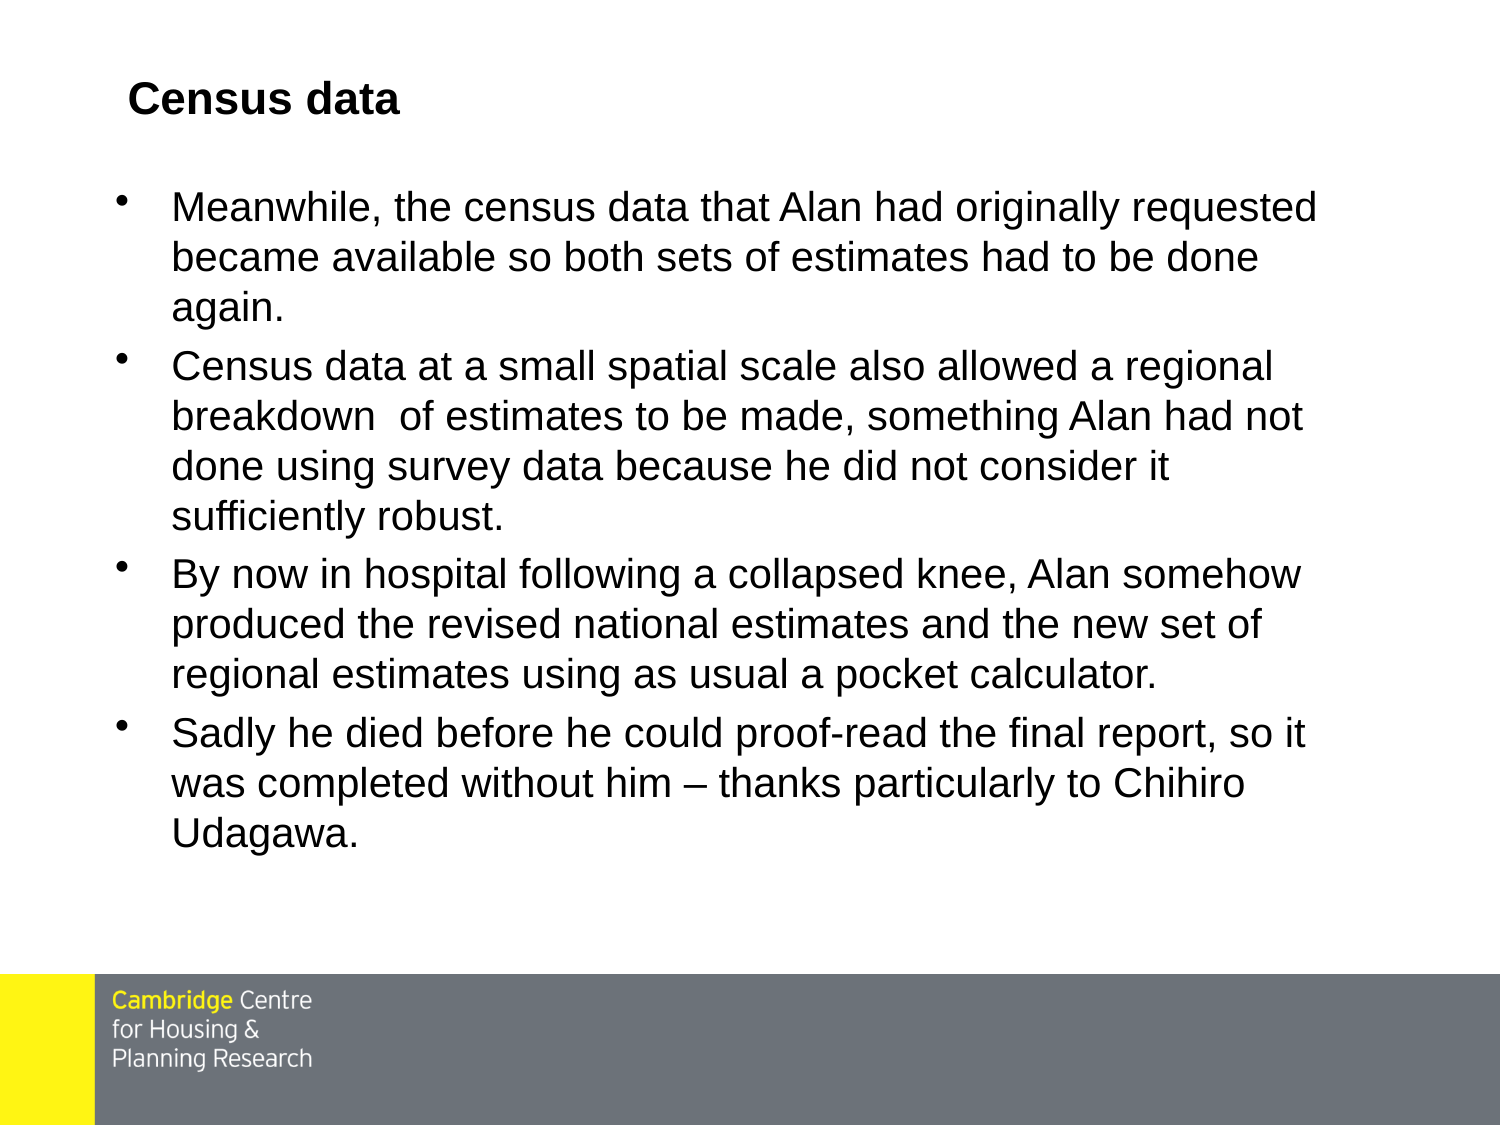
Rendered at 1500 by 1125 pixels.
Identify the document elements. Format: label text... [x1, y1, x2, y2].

title Census data [112, 30, 1388, 162]
picture [0, 974, 1500, 1125]
list Meanwhile, the census data that Alan had originally requested became available so both sets of estimates had to be done again. Census data at a small spatial scale also allowed a regional breakdown of estimates to be made, something Alan had not done using survey data because he did not consider it sufficiently robust. By now in hospital following a collapsed knee, Alan somehow produced the revised national estimates and the new set of regional estimates using as usual a pocket calculator. Sadly he died before he could proof-read the final report, so it was completed without him – thanks particularly to Chihiro Udagawa. [100, 172, 1376, 906]
